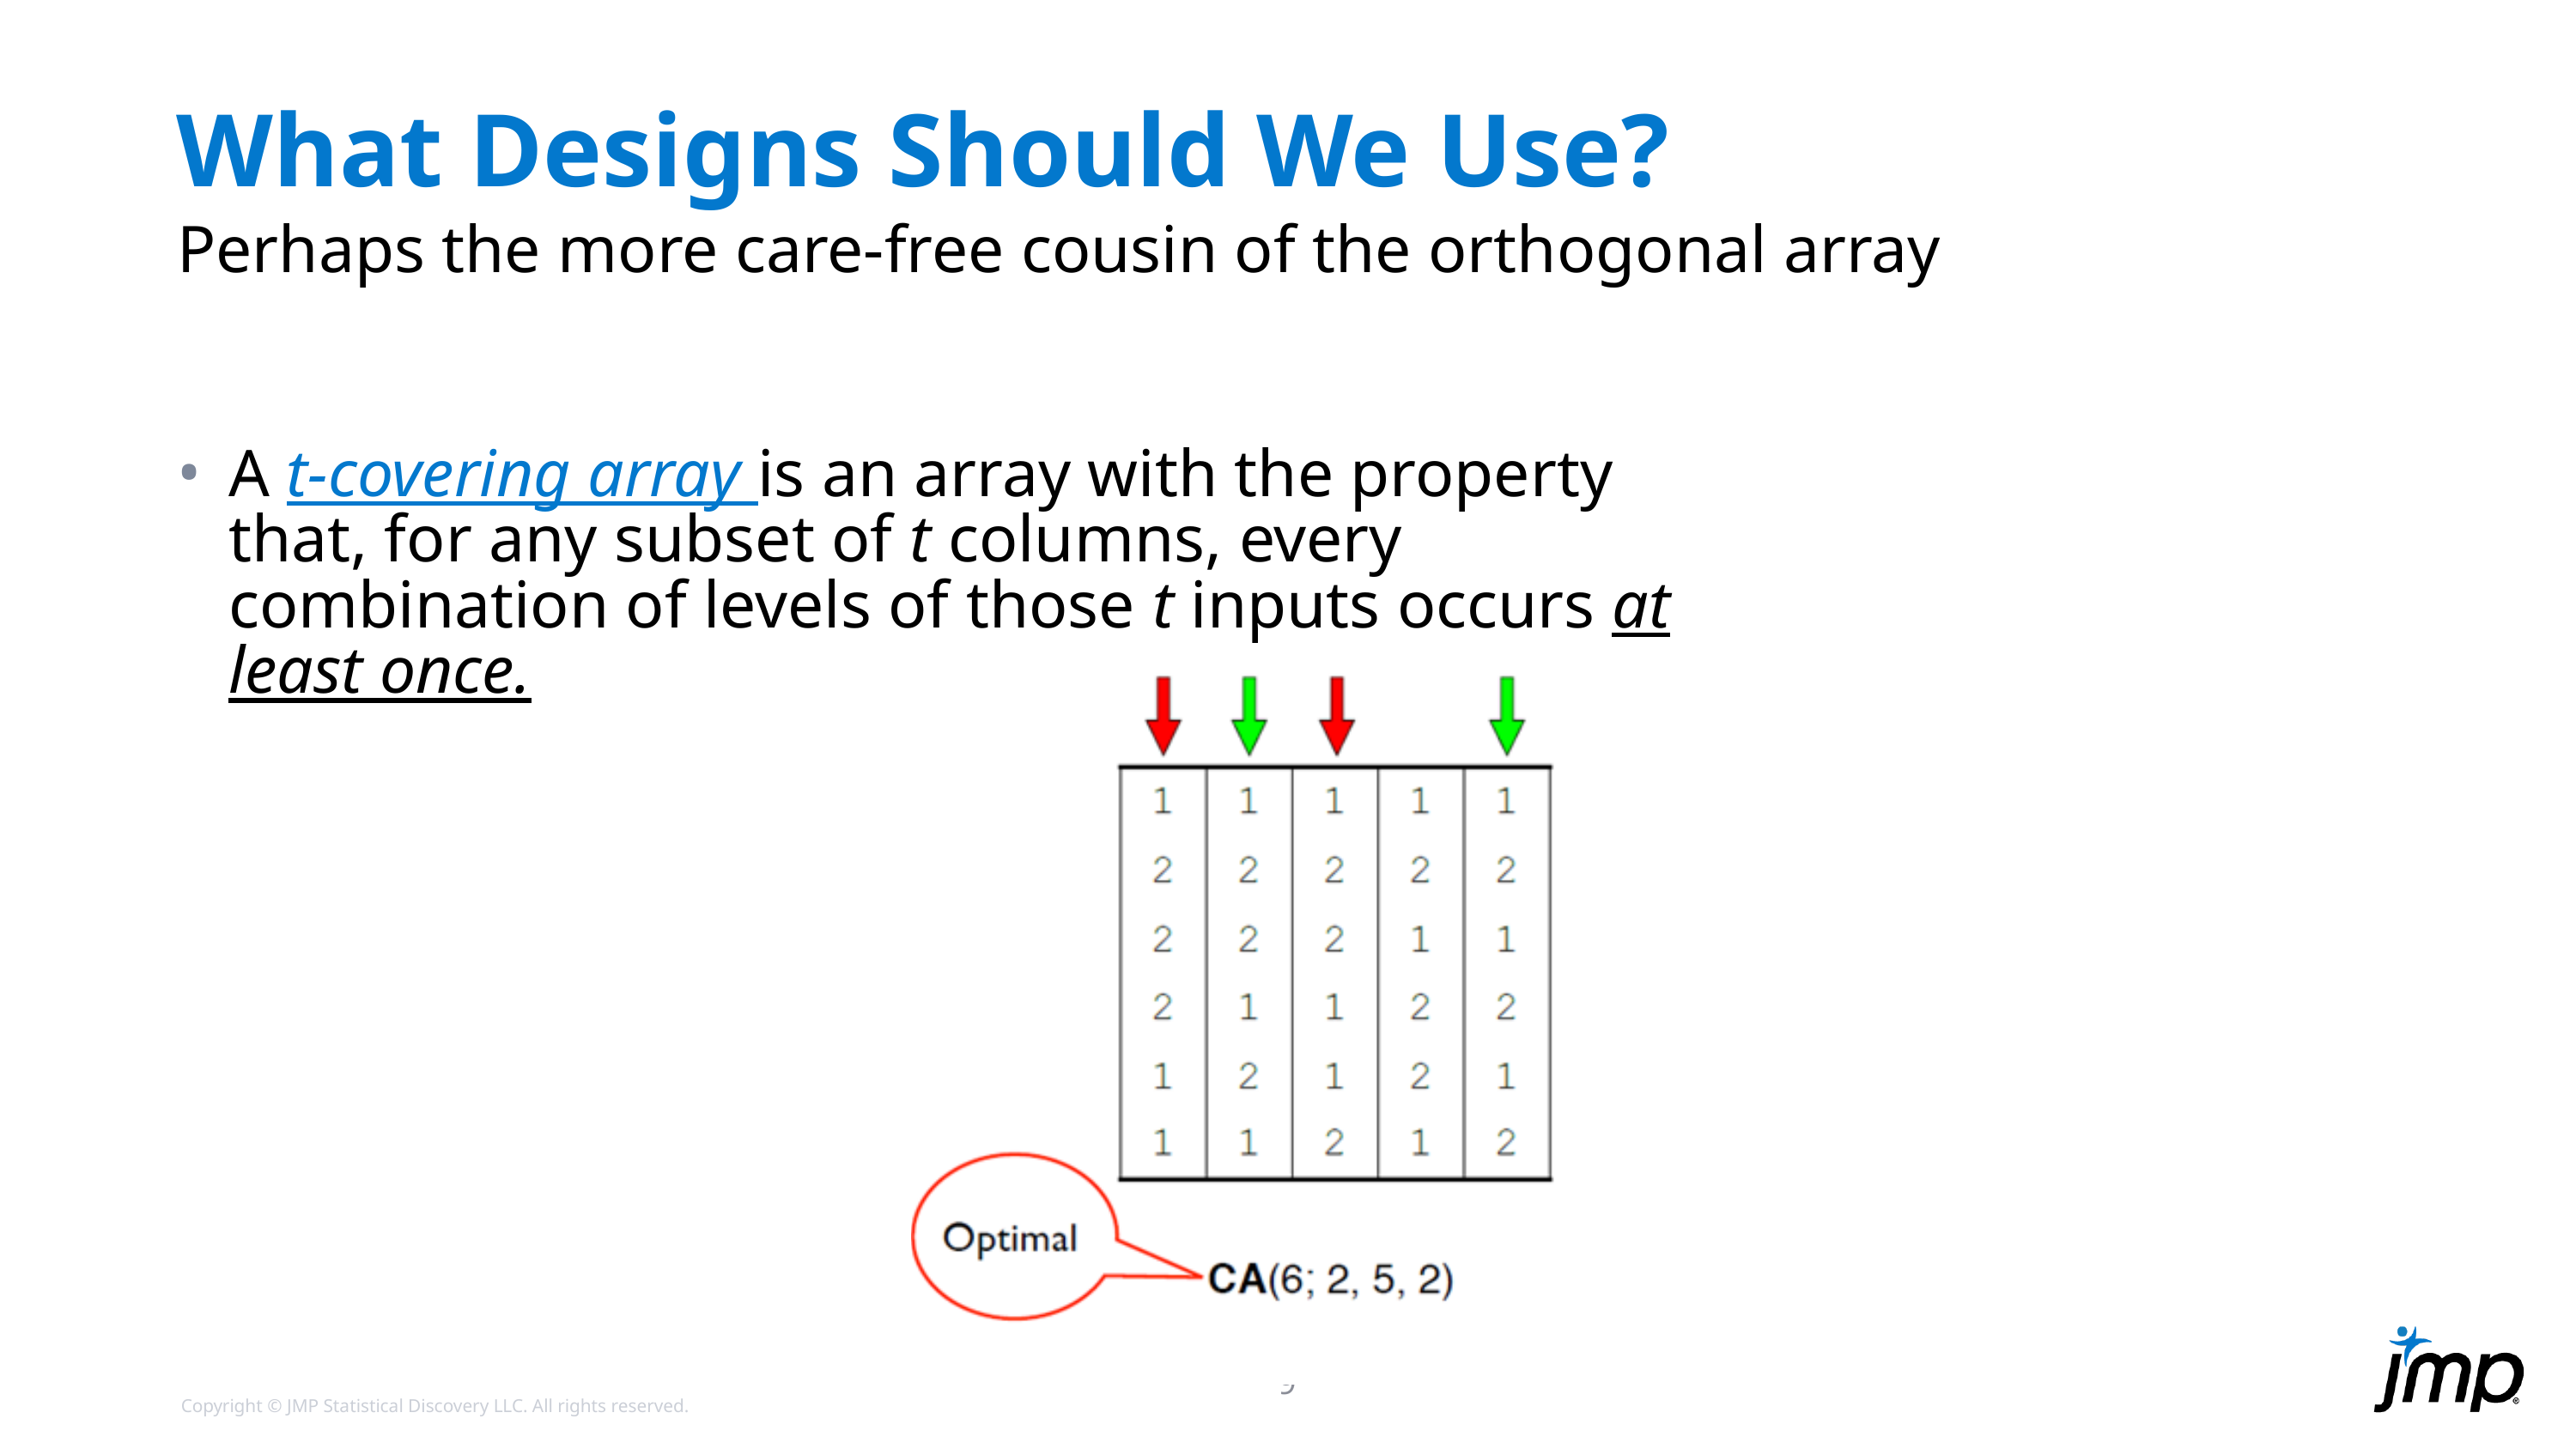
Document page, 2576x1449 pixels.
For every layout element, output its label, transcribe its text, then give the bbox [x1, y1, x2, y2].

list Perhaps the more care-free cousin of the orthogonal array [177, 220, 2399, 298]
slide_number 9 [997, 1385, 1577, 1423]
picture [911, 643, 1663, 1385]
picture [2370, 1322, 2526, 1416]
title What Designs Should We Use? [176, 100, 2398, 209]
list A t-covering array is an array with the property that, for any subset of t columns, every combination of levels of those t inputs occurs at least once. [177, 337, 1727, 1305]
